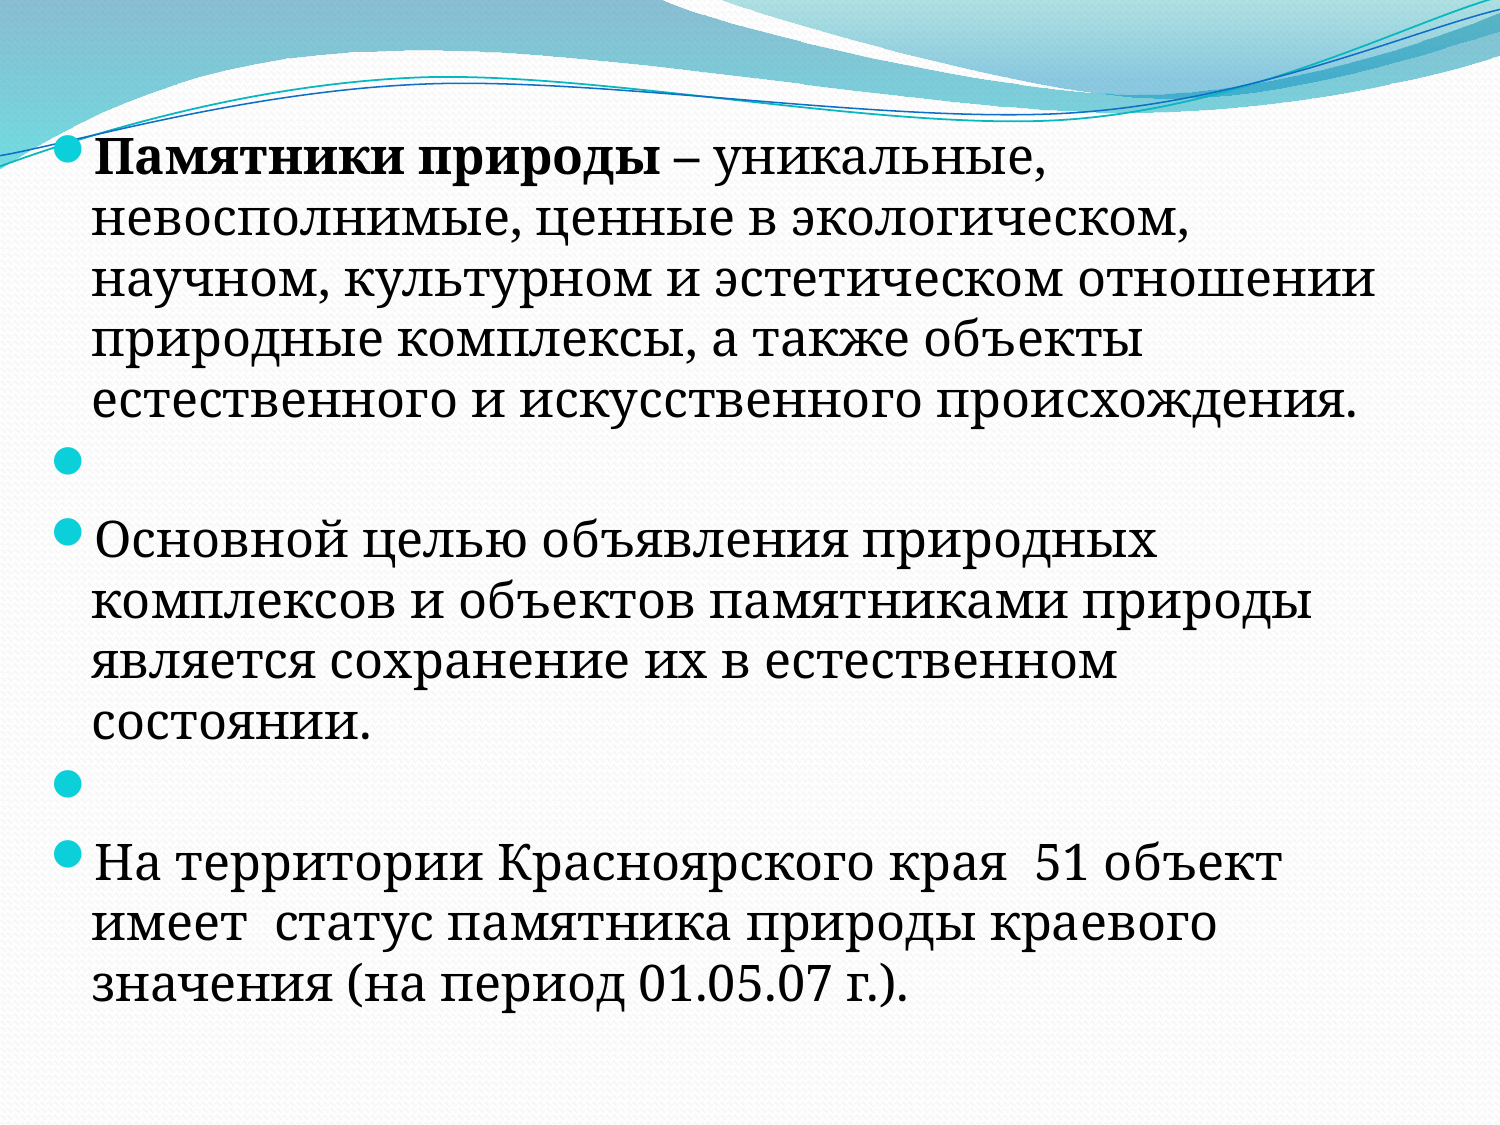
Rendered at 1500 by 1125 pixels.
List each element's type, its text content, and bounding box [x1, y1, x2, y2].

list Памятники природы – уникальные, невосполнимые, ценные в экологическом, научном, культурном и эстетическом отношении природные комплексы, а также объекты естественного и искусственного происхождения. Основной целью объявления природных комплексов и объектов памятниками природы является сохранение их в естественном состоянии. На территории Красноярского края 51 объект имеет статус памятника природы краевого значения (на период 01.05.07 г.). [35, 117, 1409, 1020]
